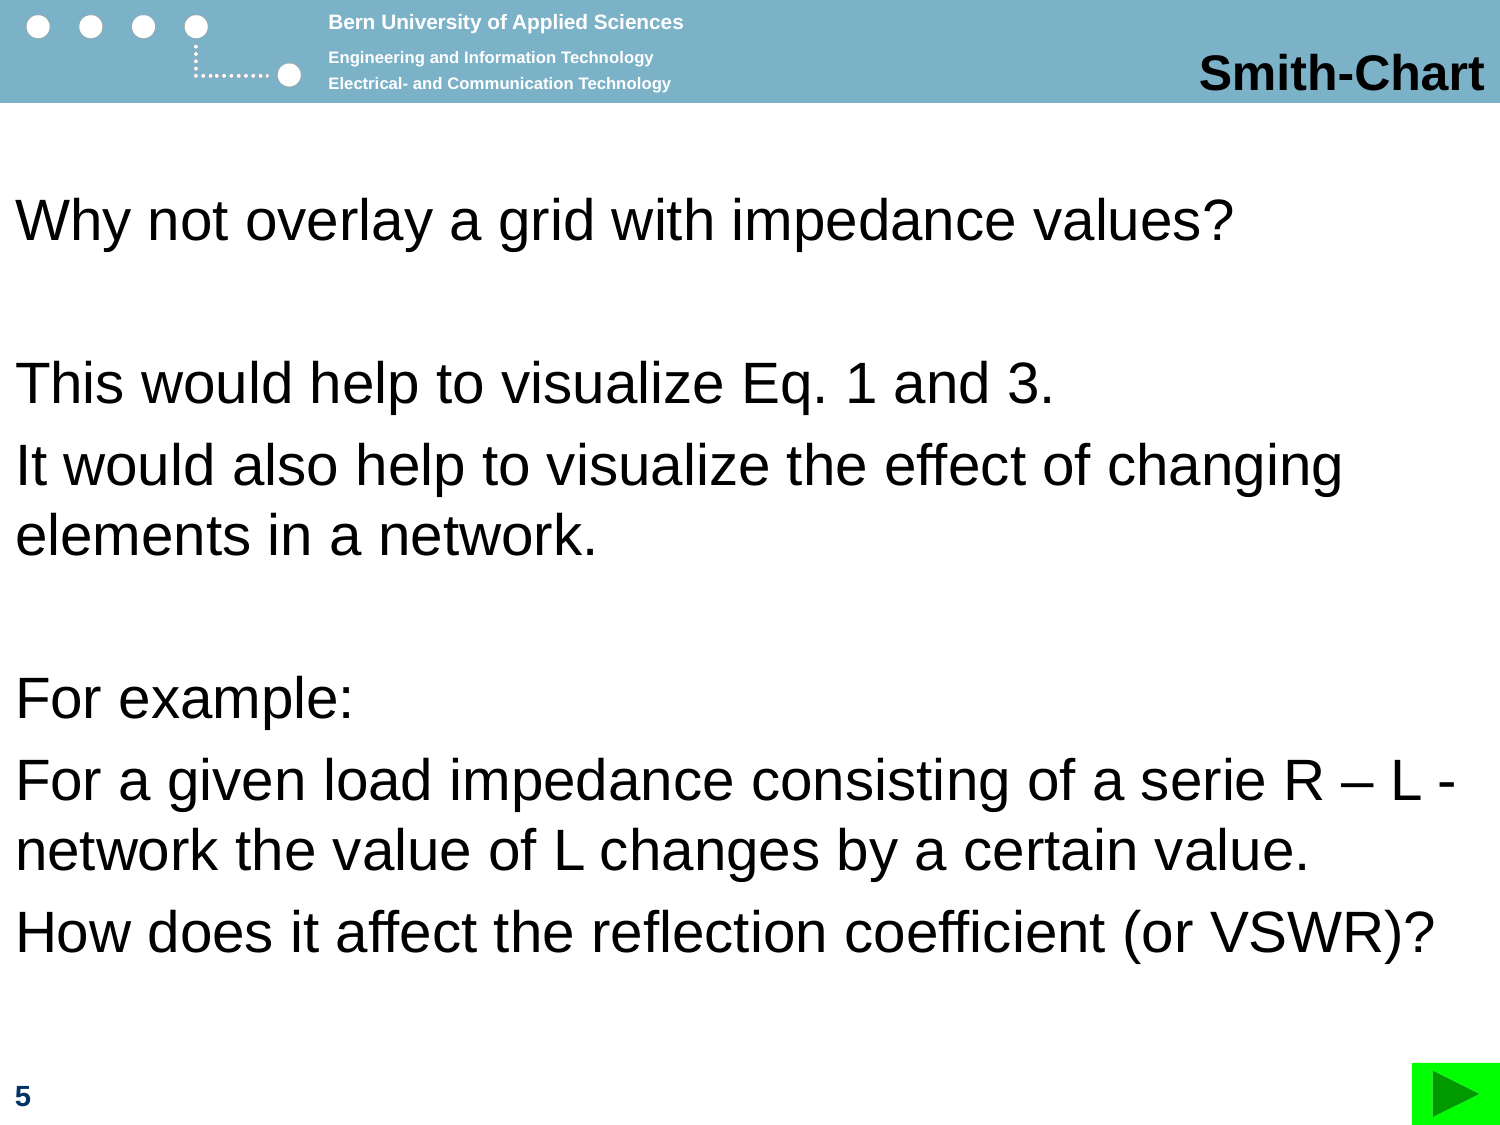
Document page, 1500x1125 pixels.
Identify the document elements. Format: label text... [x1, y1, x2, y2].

list Why not overlay a grid with impedance values? This would help to visualize Eq. 1 and 3. It would also help to visualize the effect of changing elements in a network. For example: For a given load impedance consisting of a serie R – L -network the value of L changes by a certain value. How does it affect the reflection coefficient (or VSWR)? [0, 174, 1500, 1050]
picture [0, 0, 1500, 103]
text_box [1411, 1062, 1500, 1125]
title Smith-Chart [29, 31, 1500, 109]
